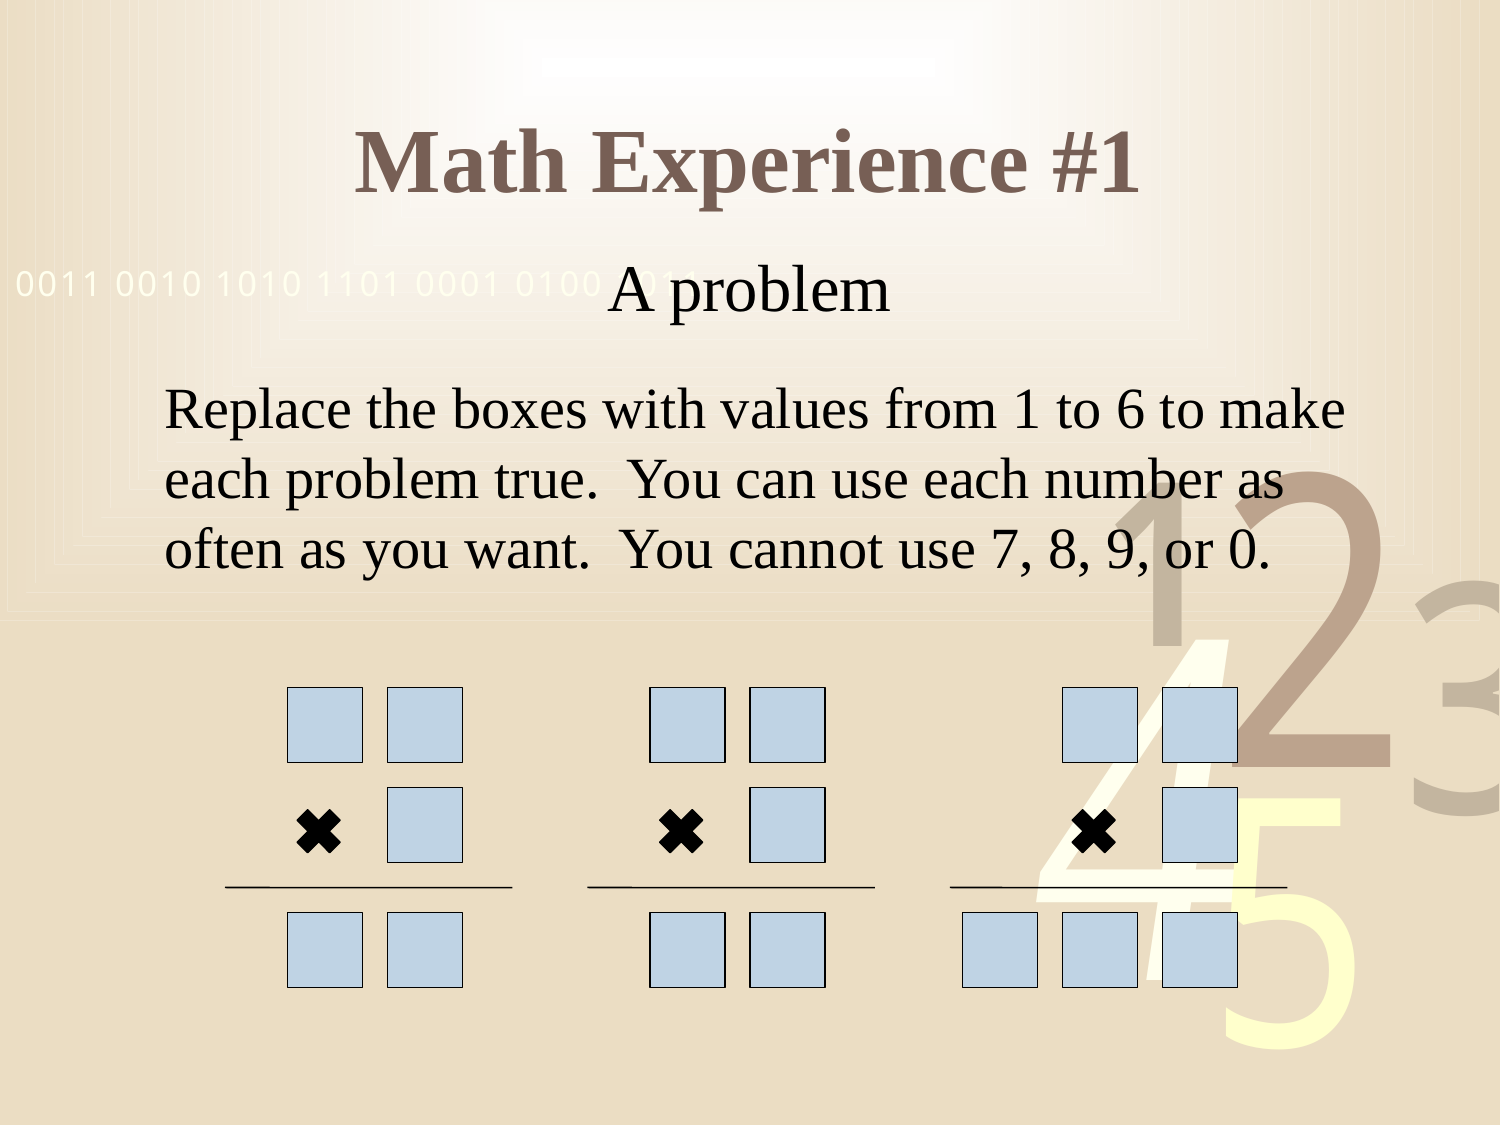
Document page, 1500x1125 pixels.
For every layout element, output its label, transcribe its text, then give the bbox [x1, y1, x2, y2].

text_box [749, 687, 825, 763]
text_box [387, 912, 463, 988]
text_box [387, 687, 463, 763]
text_box [297, 809, 341, 853]
text_box [287, 912, 363, 988]
text_box [287, 687, 363, 763]
text_box [1072, 809, 1116, 853]
text_box [659, 809, 703, 853]
text_box [387, 787, 463, 863]
text_box [1062, 912, 1138, 988]
text_box [649, 912, 725, 988]
list A problem [112, 237, 1388, 376]
text_box [962, 912, 1038, 988]
text_box [749, 787, 825, 863]
text_box Replace the boxes with values from 1 to 6 to make each problem true. You can use each number as often as you want. You cannot use 7, 8, 9, or 0. [150, 362, 1388, 937]
text_box [749, 912, 825, 988]
title Math Experience #1 [112, 62, 1388, 237]
text_box [1162, 787, 1238, 863]
text_box [1062, 687, 1138, 763]
text_box [1162, 687, 1238, 763]
text_box [649, 687, 725, 763]
text_box [1162, 912, 1238, 988]
